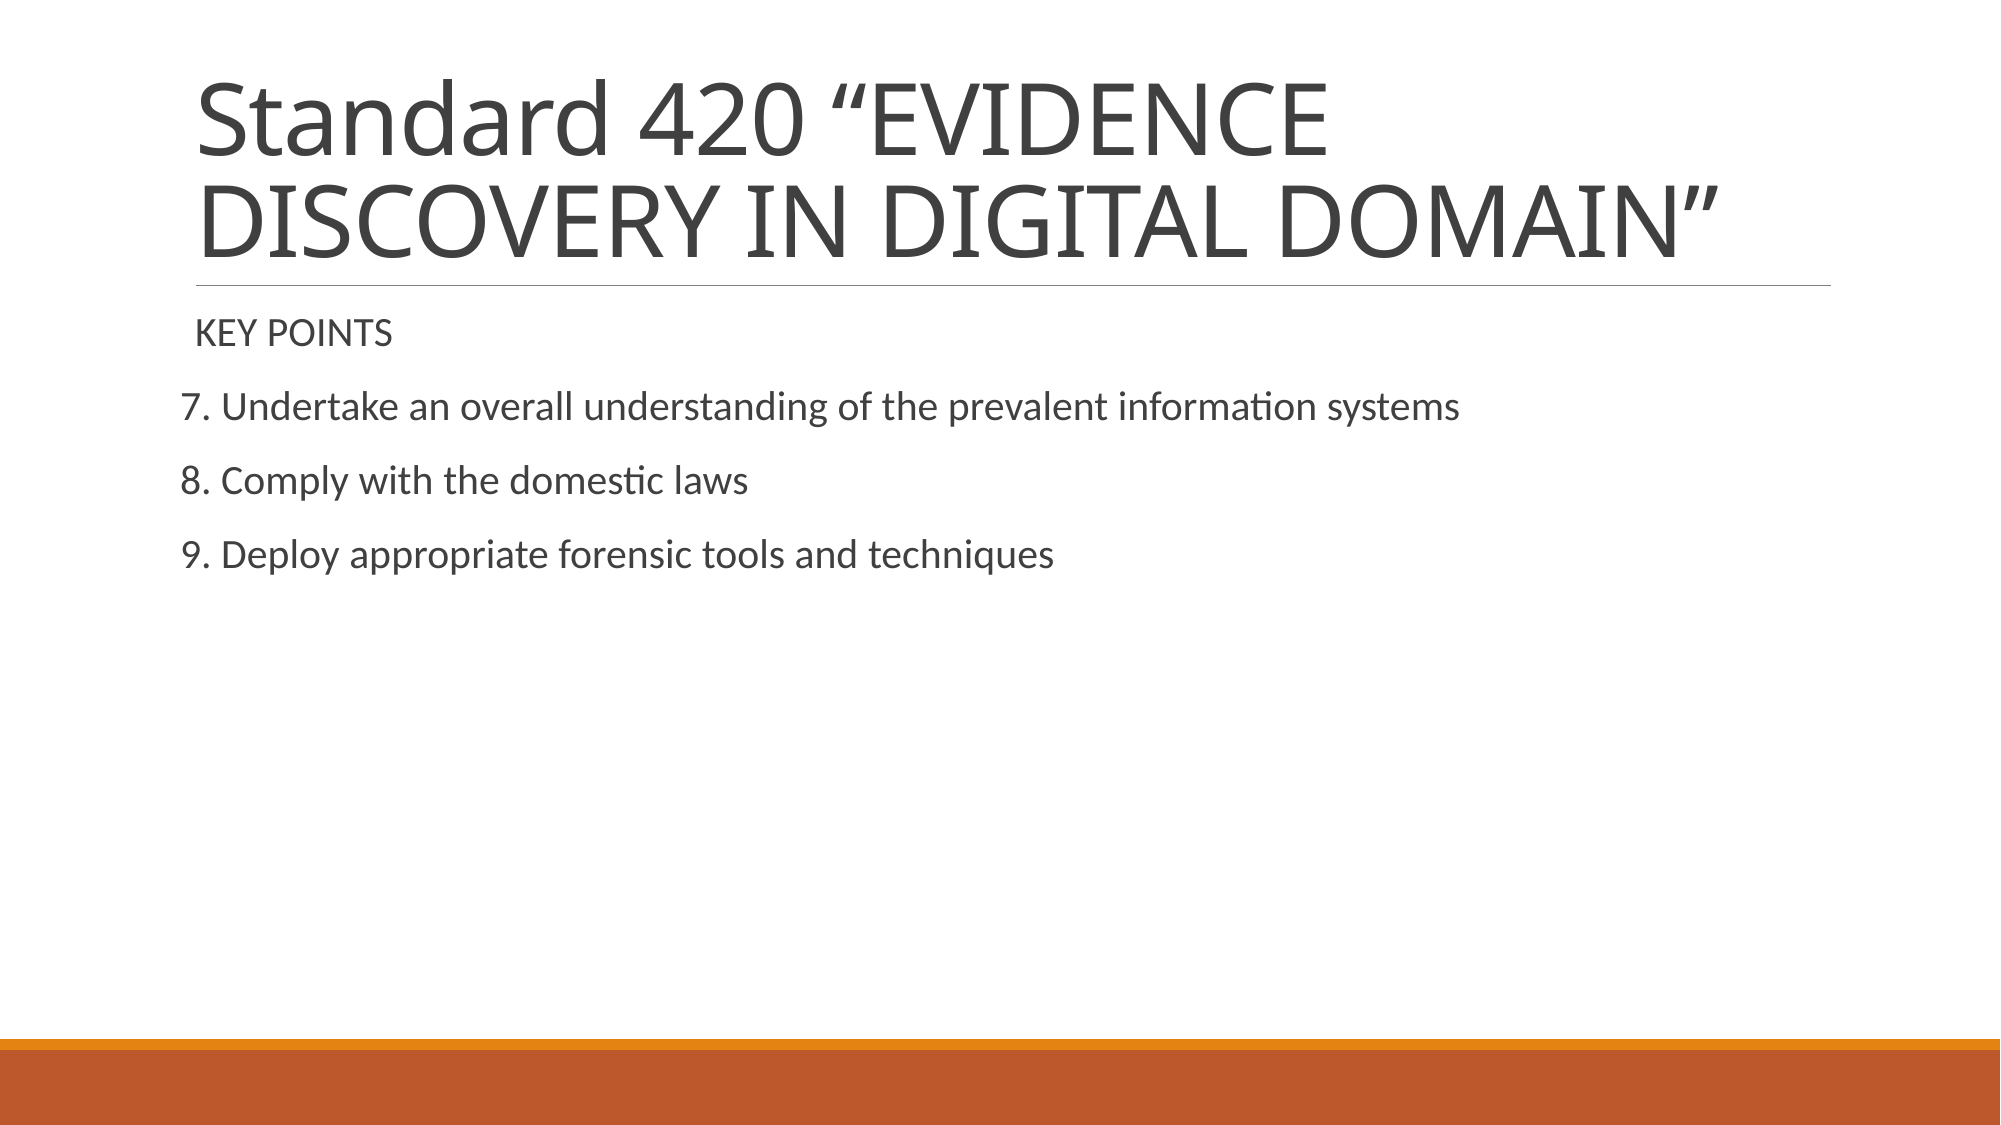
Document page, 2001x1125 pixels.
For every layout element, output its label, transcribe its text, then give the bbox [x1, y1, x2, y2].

list KEY POINTS 7. Undertake an overall understanding of the prevalent information systems 8. Comply with the domestic laws 9. Deploy appropriate forensic tools and techniques [180, 302, 1830, 963]
title Standard 420 “EVIDENCE DISCOVERY IN DIGITAL DOMAIN” [180, 47, 1830, 285]
